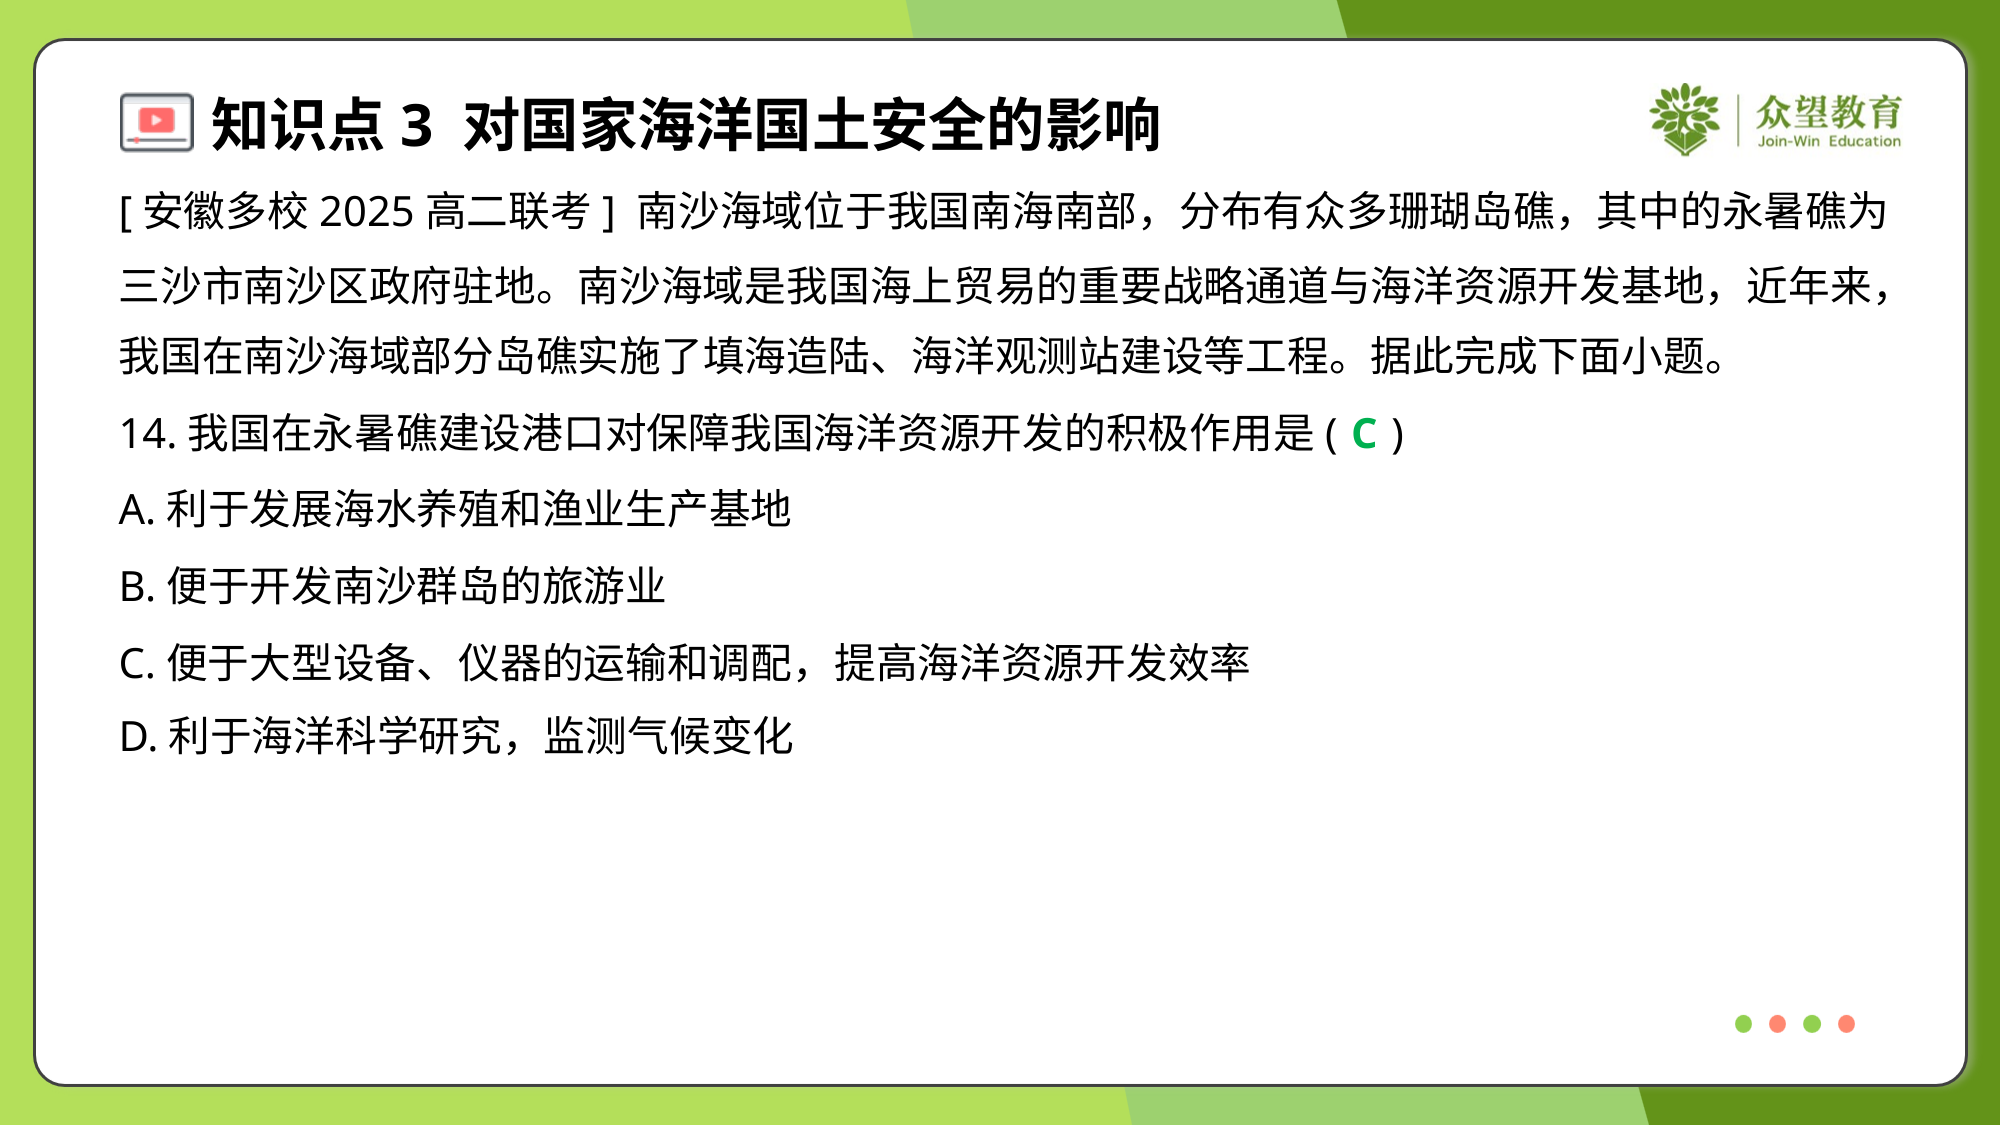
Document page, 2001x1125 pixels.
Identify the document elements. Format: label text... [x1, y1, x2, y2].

picture [0, 0, 2000, 1125]
text_box [安徽多校2025高二联考] 南沙海域位于我国南海南部，分布有众多珊瑚岛礁，其中的永暑礁为 三沙市南沙区政府驻地。南沙海域是我国海上贸易的重要战略通道与海洋资源开发基地，近年来， 我国在南沙海域部分岛礁实施了填海造陆、海洋观测站建设等工程。据此完成下面小题。 [118, 159, 1883, 373]
text_box C [1335, 381, 1394, 449]
text_box 14.我国在永暑礁建设港口对保障我国海洋资源开发的积极作用是( ) [1394, 381, 1883, 448]
text_box A.利于发展海水养殖和渔业生产基地 B.便于开发南沙群岛的旅游业 C.便于大型设备、仪器的运输和调配，提高海洋资源开发效率 D.利于海洋科学研究，监测气候变化 [118, 458, 1883, 753]
text_box 14.我国在永暑礁建设港口对保障我国海洋资源开发的积极作用是( ) [118, 381, 1335, 448]
